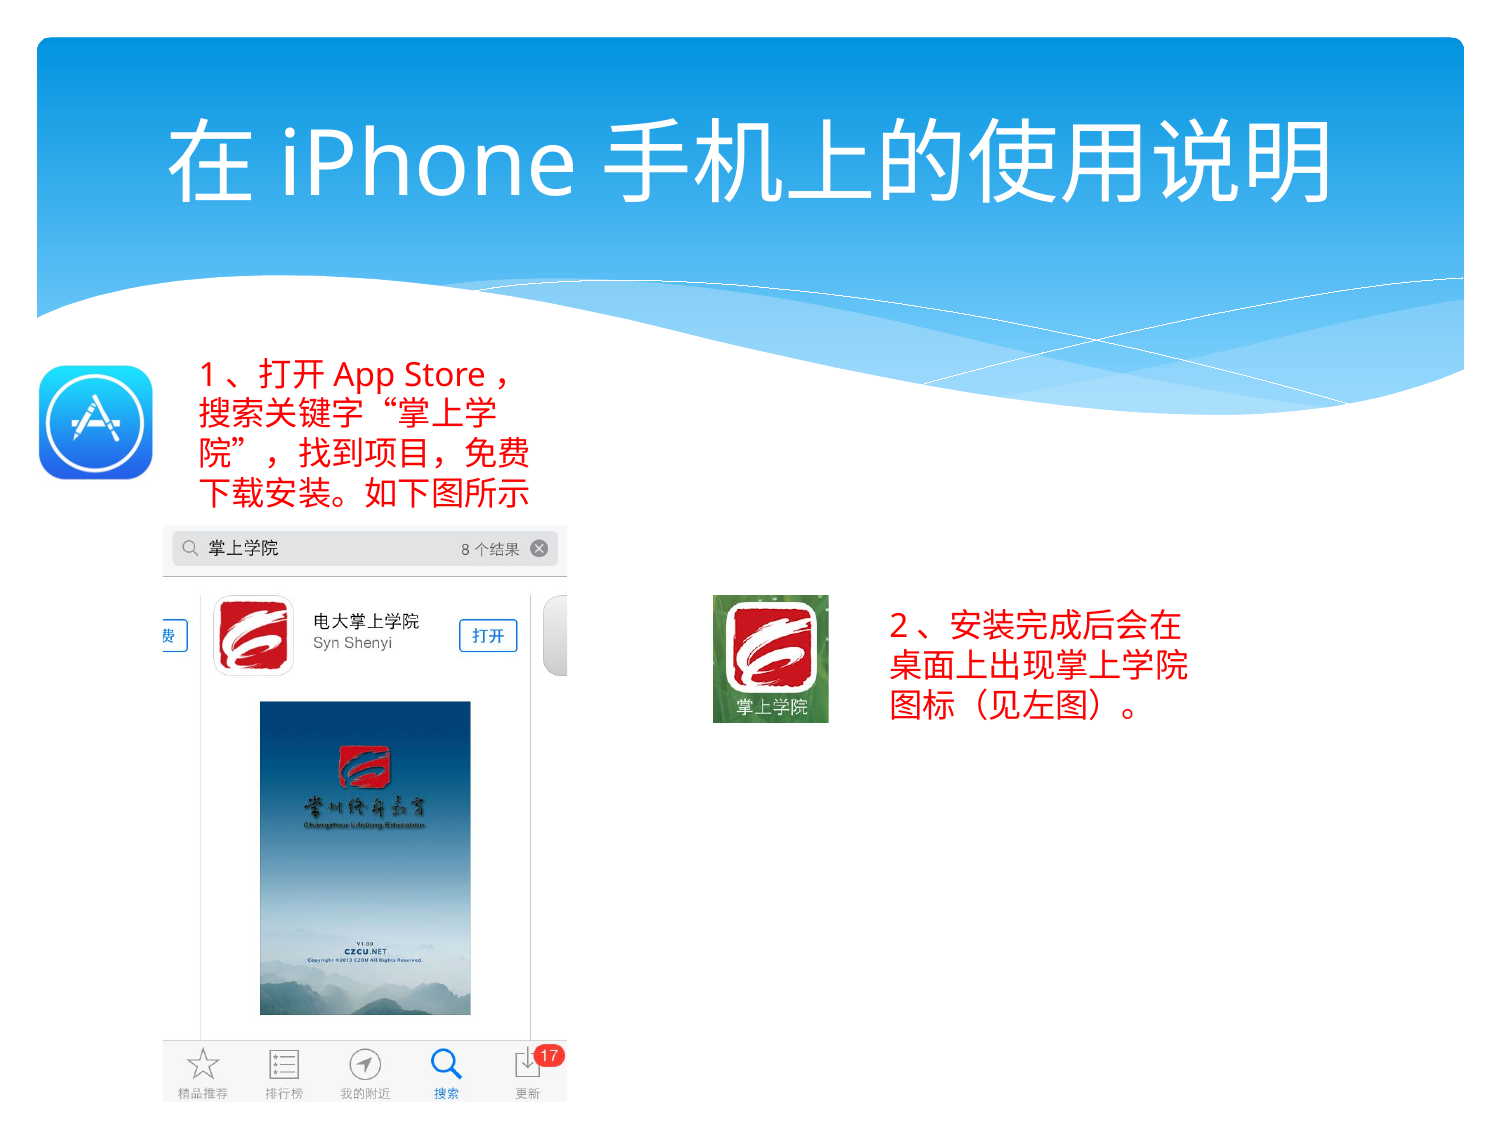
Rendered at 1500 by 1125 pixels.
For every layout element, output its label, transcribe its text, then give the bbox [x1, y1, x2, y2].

picture [162, 524, 568, 1103]
text_box 2、安装完成后会在桌面上出现掌上学院图标（见左图）。 [874, 596, 1219, 731]
text_box 1、打开App Store，搜索关键字“掌上学院”，找到项目，免费下载安装。如下图所示 [183, 345, 547, 520]
title 在iPhone手机上的使用说明 [75, 55, 1425, 261]
picture [27, 362, 163, 484]
picture [712, 595, 829, 723]
